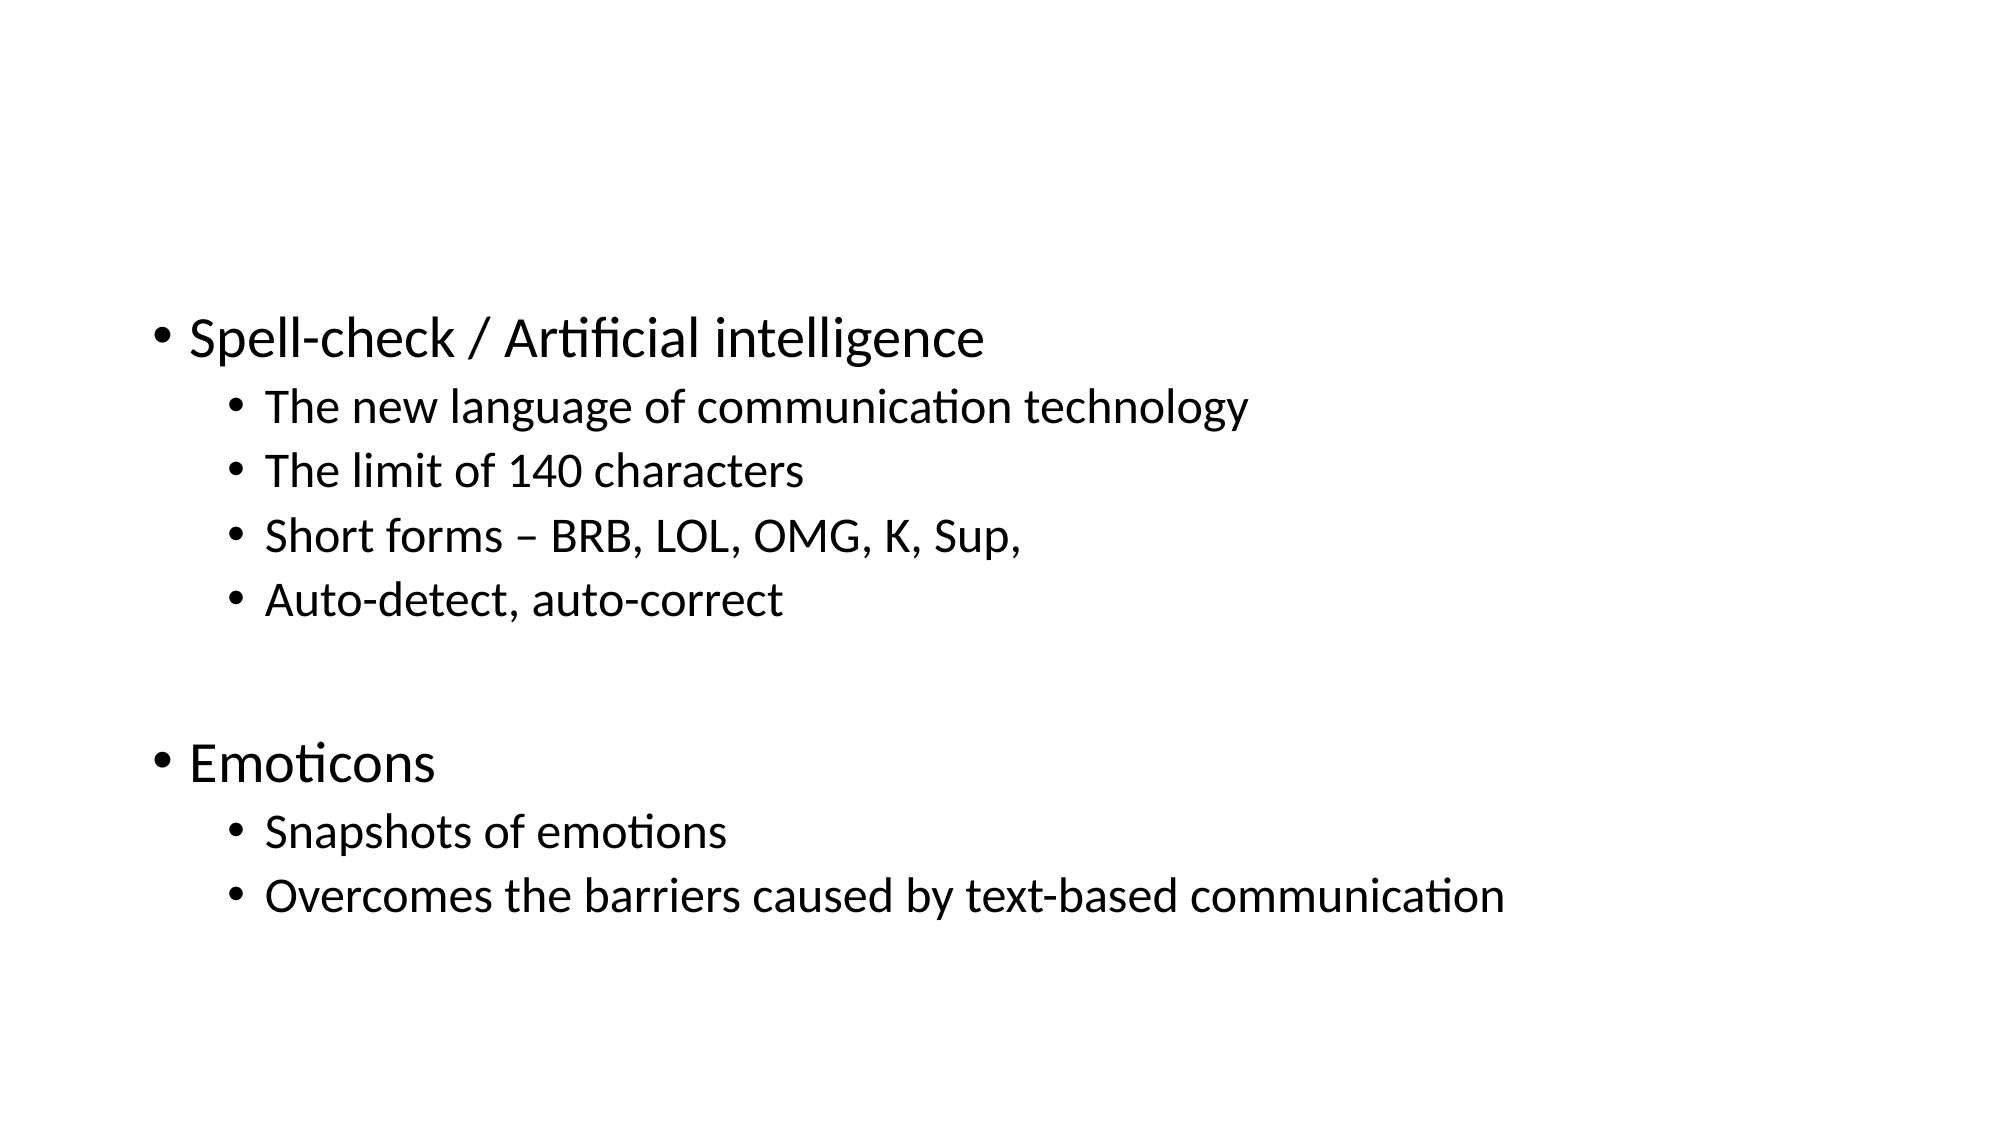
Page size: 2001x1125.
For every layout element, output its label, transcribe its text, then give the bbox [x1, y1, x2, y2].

list Spell-check / Artificial intelligence The new language of communication technology The limit of 140 characters Short forms – BRB, LOL, OMG, K, Sup, Auto-detect, auto-correct Emoticons Snapshots of emotions Overcomes the barriers caused by text-based communication [137, 299, 1863, 1014]
